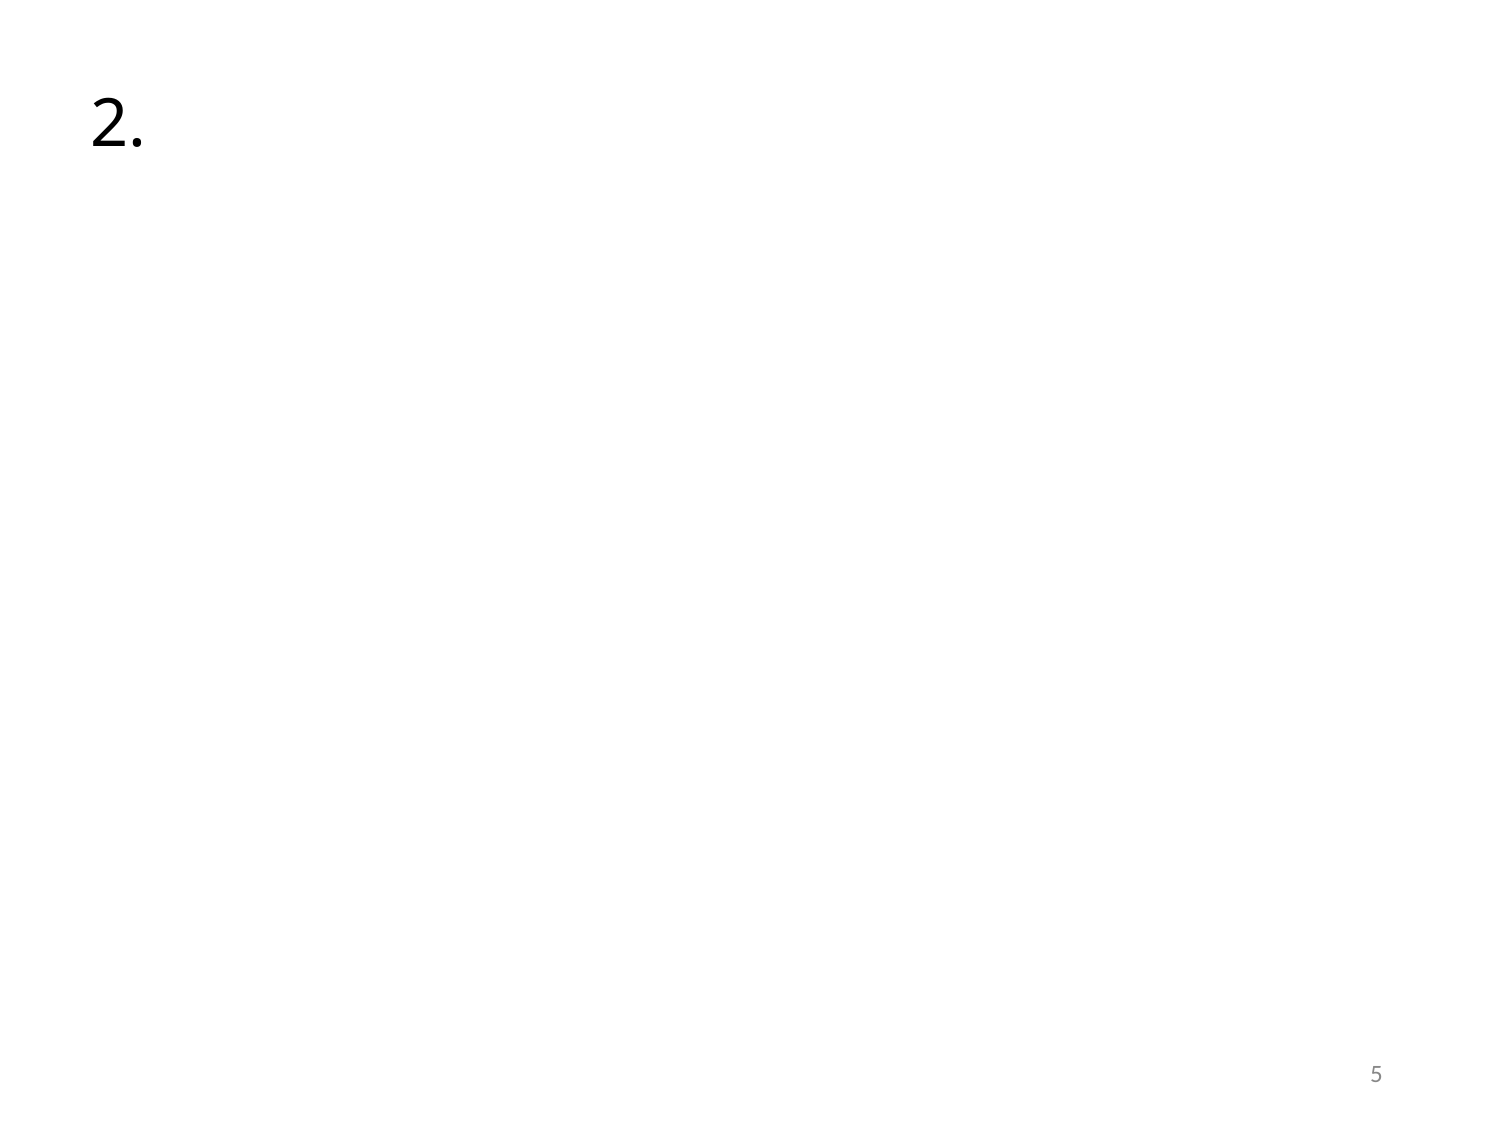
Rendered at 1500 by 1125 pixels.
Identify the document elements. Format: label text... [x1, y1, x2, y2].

text_box 2. [75, 87, 1388, 163]
slide_number 5 [1060, 1042, 1398, 1103]
